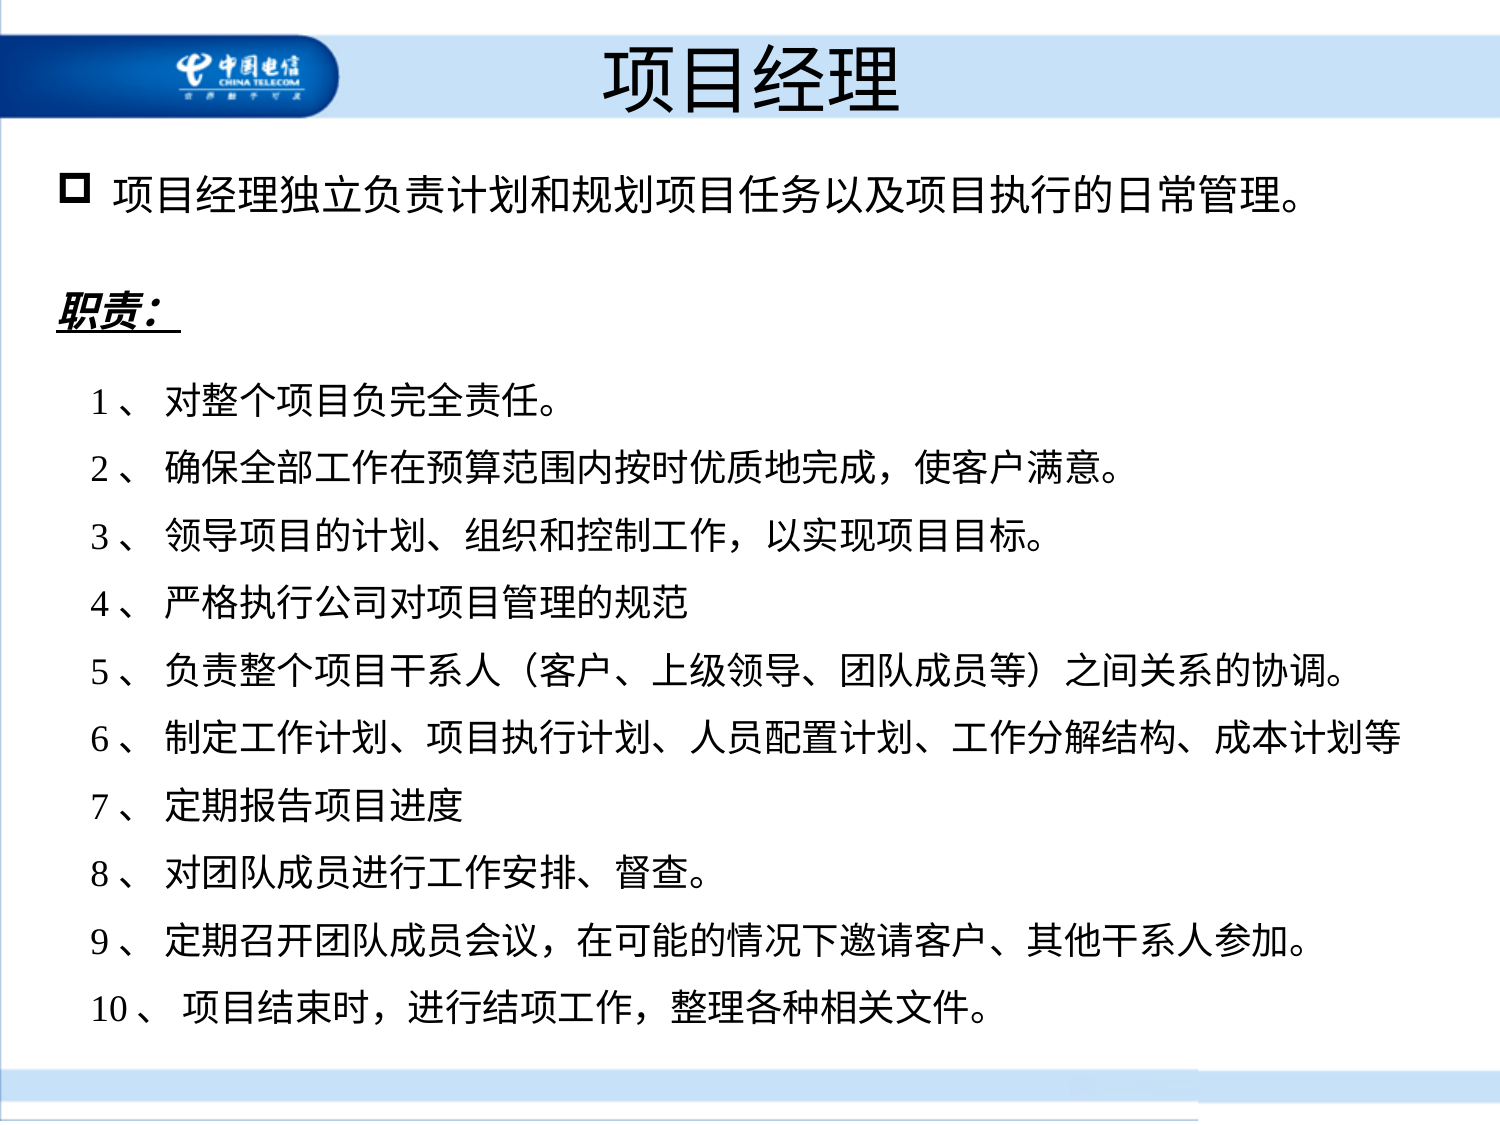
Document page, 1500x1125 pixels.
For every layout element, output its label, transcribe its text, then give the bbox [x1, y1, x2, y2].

list 项目经理独立负责计划和规划项目任务以及项目执行的日常管理。 职责： [41, 160, 1448, 904]
text_box 1、 对整个项目负完全责任。 2、 确保全部工作在预算范围内按时优质地完成，使客户满意。 3、 领导项目的计划、组织和控制工作，以实现项目目标。 4、 严格执行公司对项目管理的规范 5、 负责整个项目干系人（客户、上级领导、团队成员等）之间关系的协调。 6、 制定工作计划、项目执行计划、人员配置计划、工作分解结构、成本计划等 7、 定期报告项目进度 8、 对团队成员进行工作安排、督查。 9、 定期召开团队成员会议，在可能的情况下邀请客户、其他干系人参加。 10、 项目结束时，进行结项工作，整理各种相关文件。 [75, 346, 1423, 1037]
title 项目经理 [76, 0, 1427, 160]
picture [0, 0, 1500, 1121]
